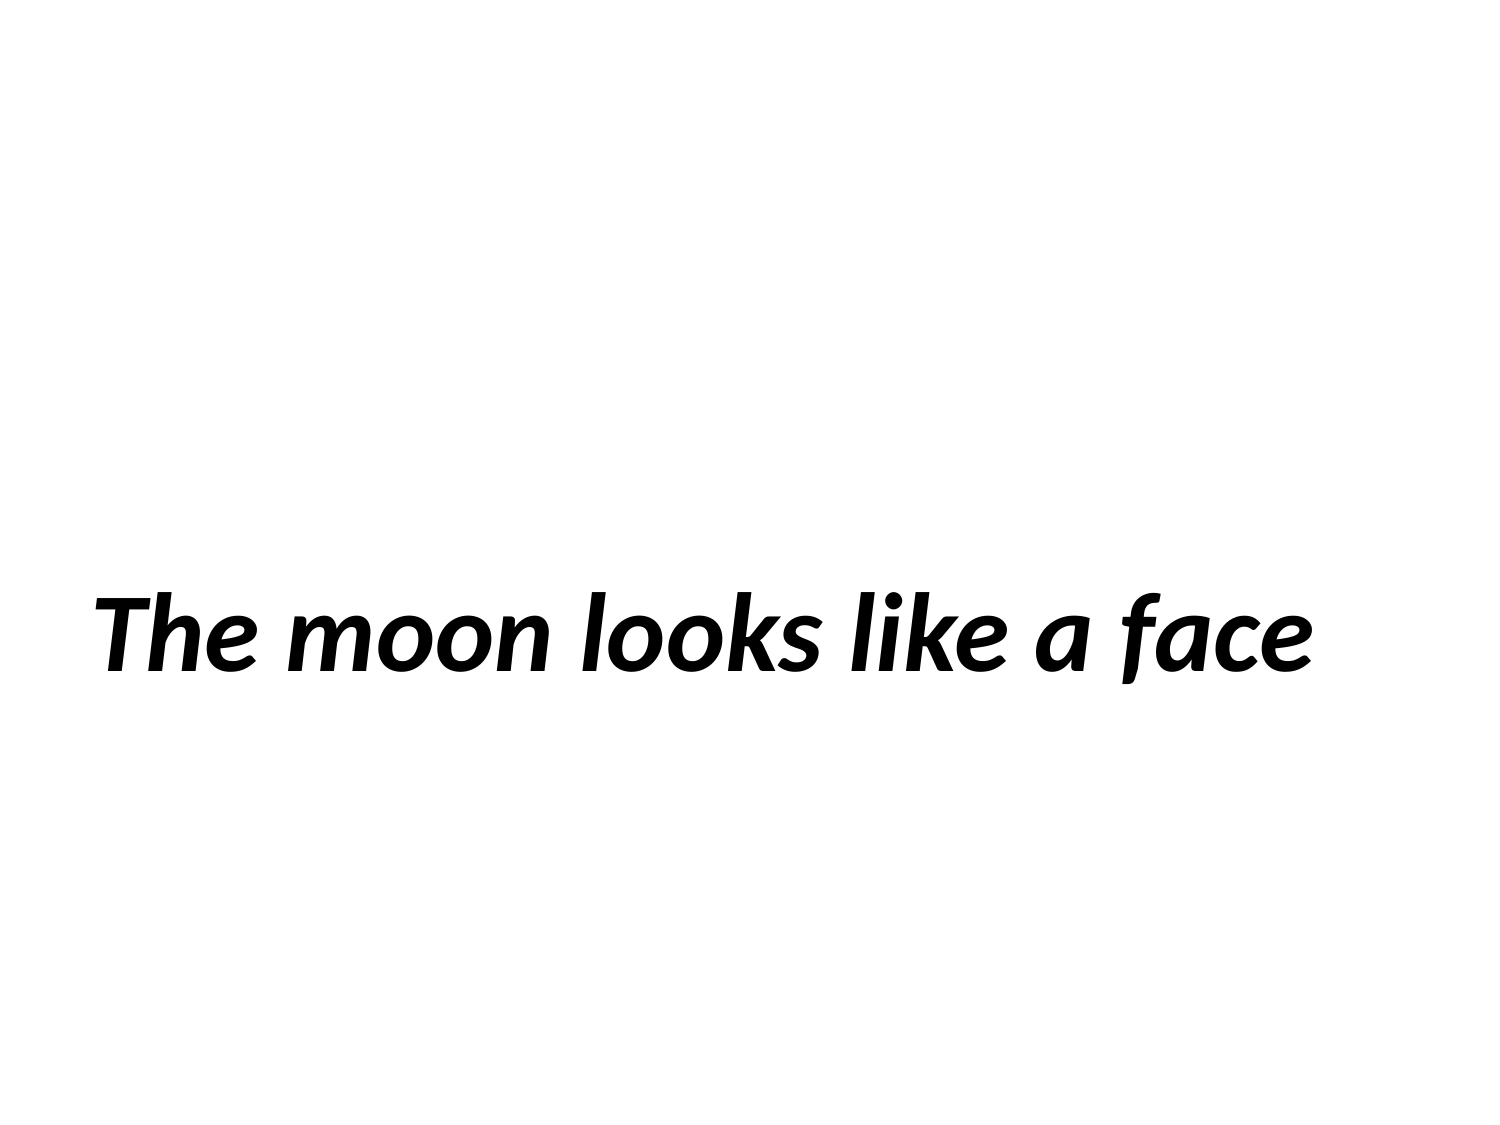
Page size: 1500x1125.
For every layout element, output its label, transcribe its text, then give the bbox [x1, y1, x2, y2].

list The moon looks like a face [75, 262, 1425, 1005]
